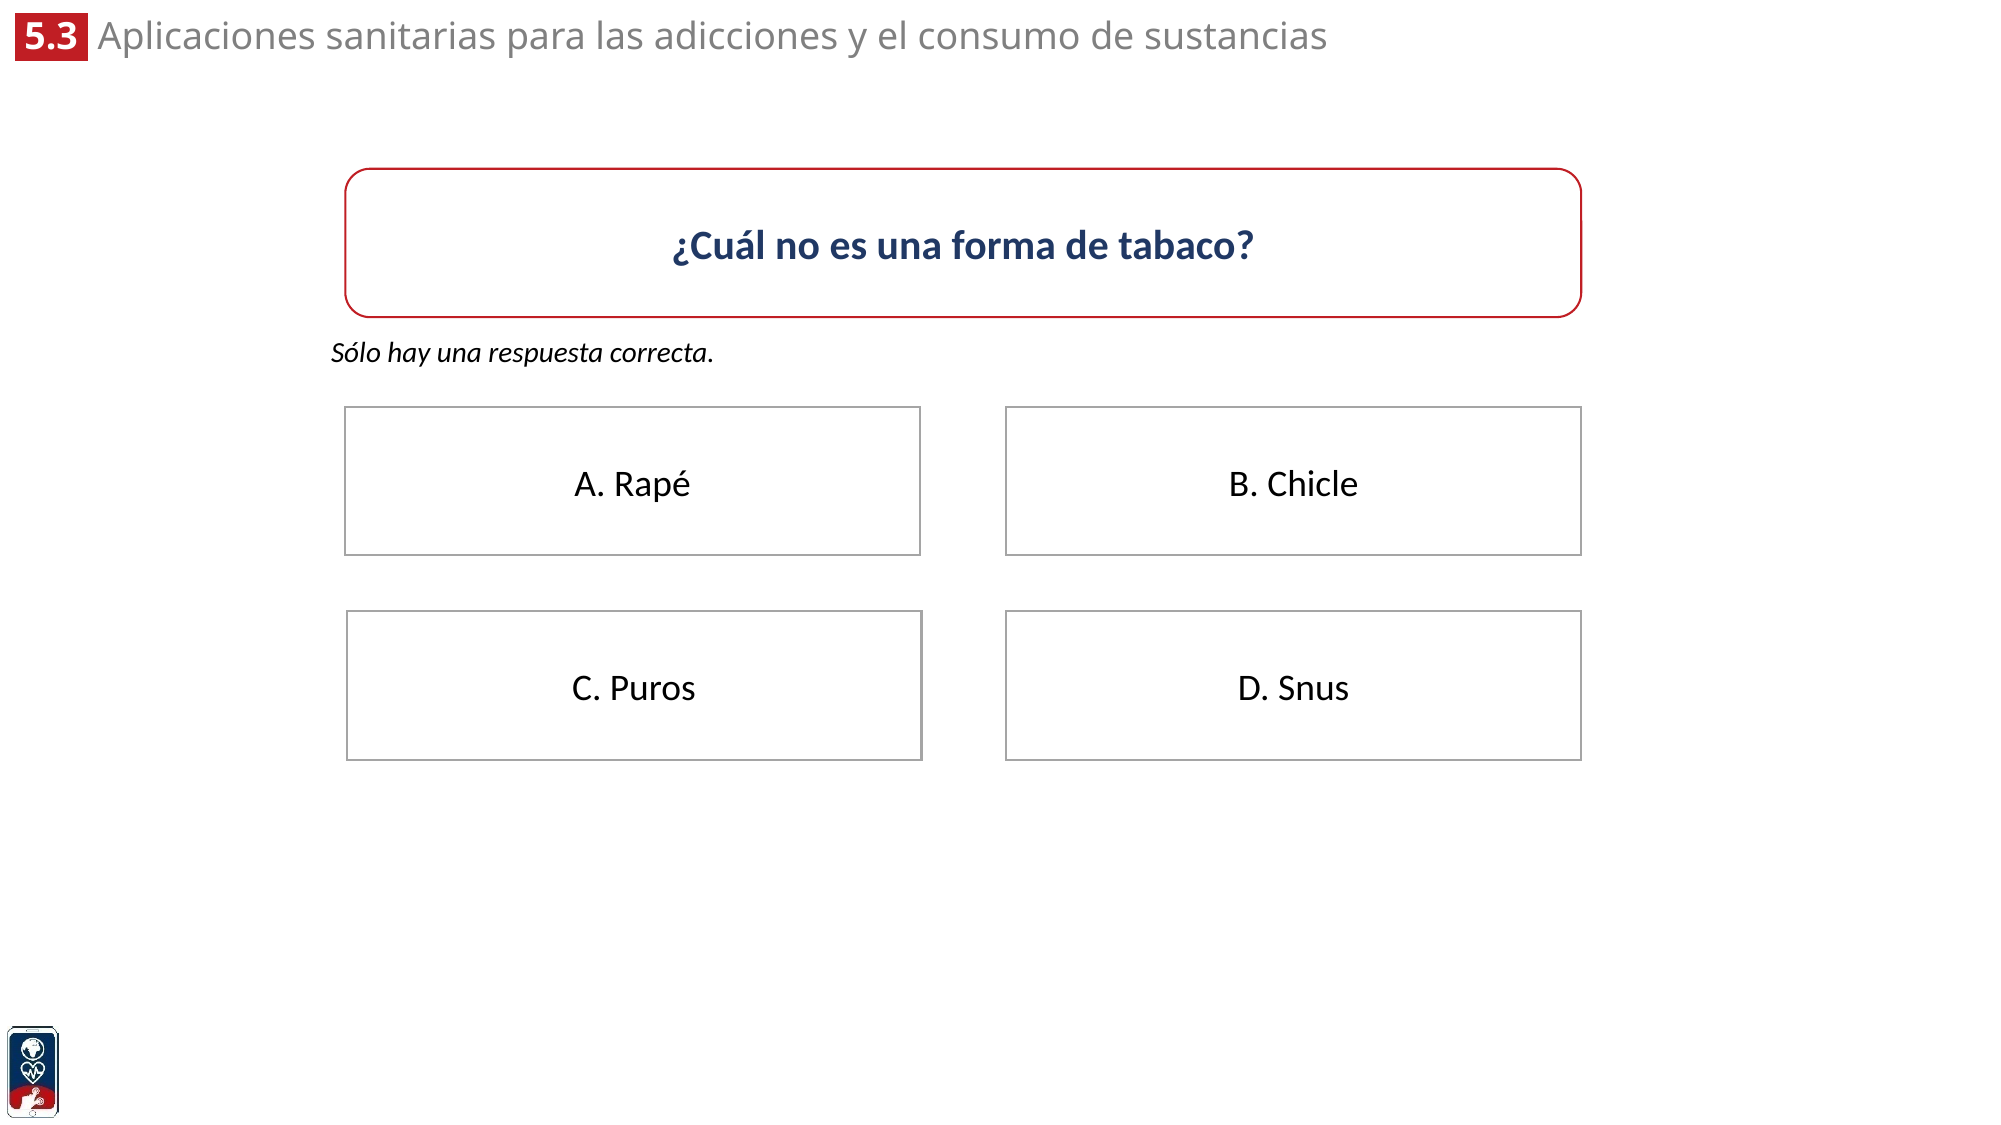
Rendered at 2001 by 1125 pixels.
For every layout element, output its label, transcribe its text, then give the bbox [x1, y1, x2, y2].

picture [7, 1026, 59, 1118]
text_box Sólo hay una respuesta correcta. [316, 325, 731, 376]
text_box D. Snus [1005, 610, 1582, 761]
text_box ¿Cuál no es una forma de tabaco? [344, 167, 1583, 319]
text_box C. Puros [346, 610, 923, 761]
text_box B. Chicle [1005, 406, 1582, 556]
text_box A. Rapé [344, 406, 921, 556]
